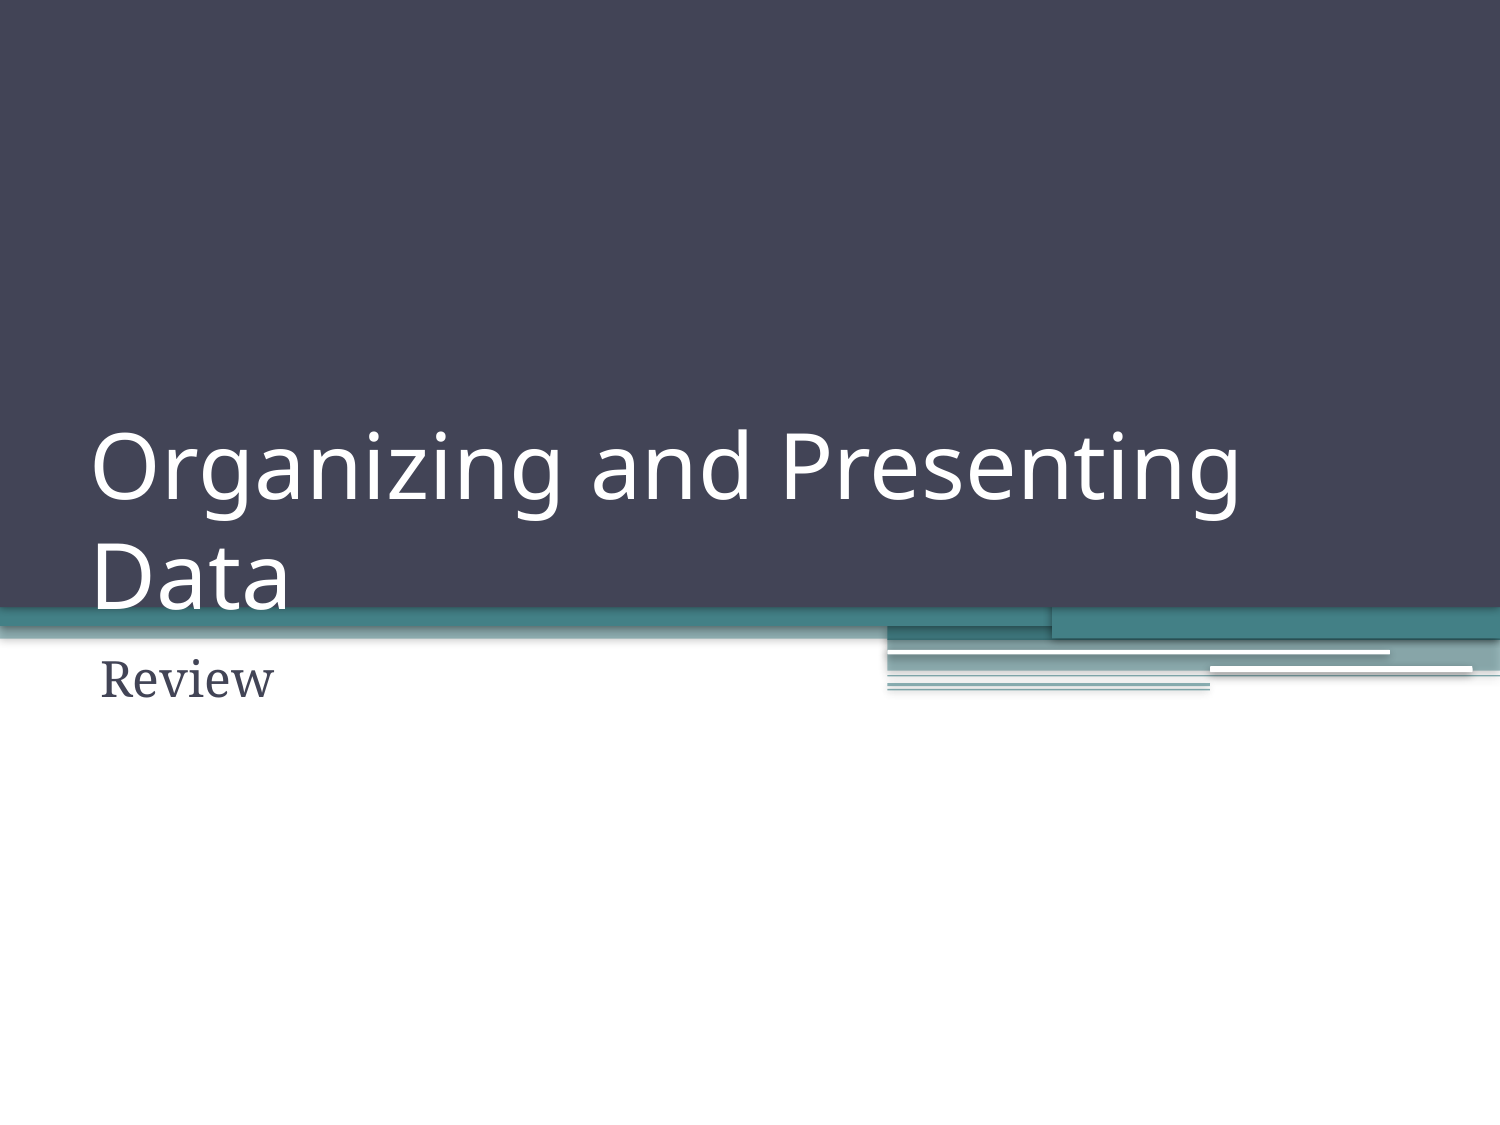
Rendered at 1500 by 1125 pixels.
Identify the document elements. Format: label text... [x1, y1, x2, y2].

title Organizing and Presenting Data [75, 394, 1463, 636]
subtitle Review [75, 639, 888, 928]
